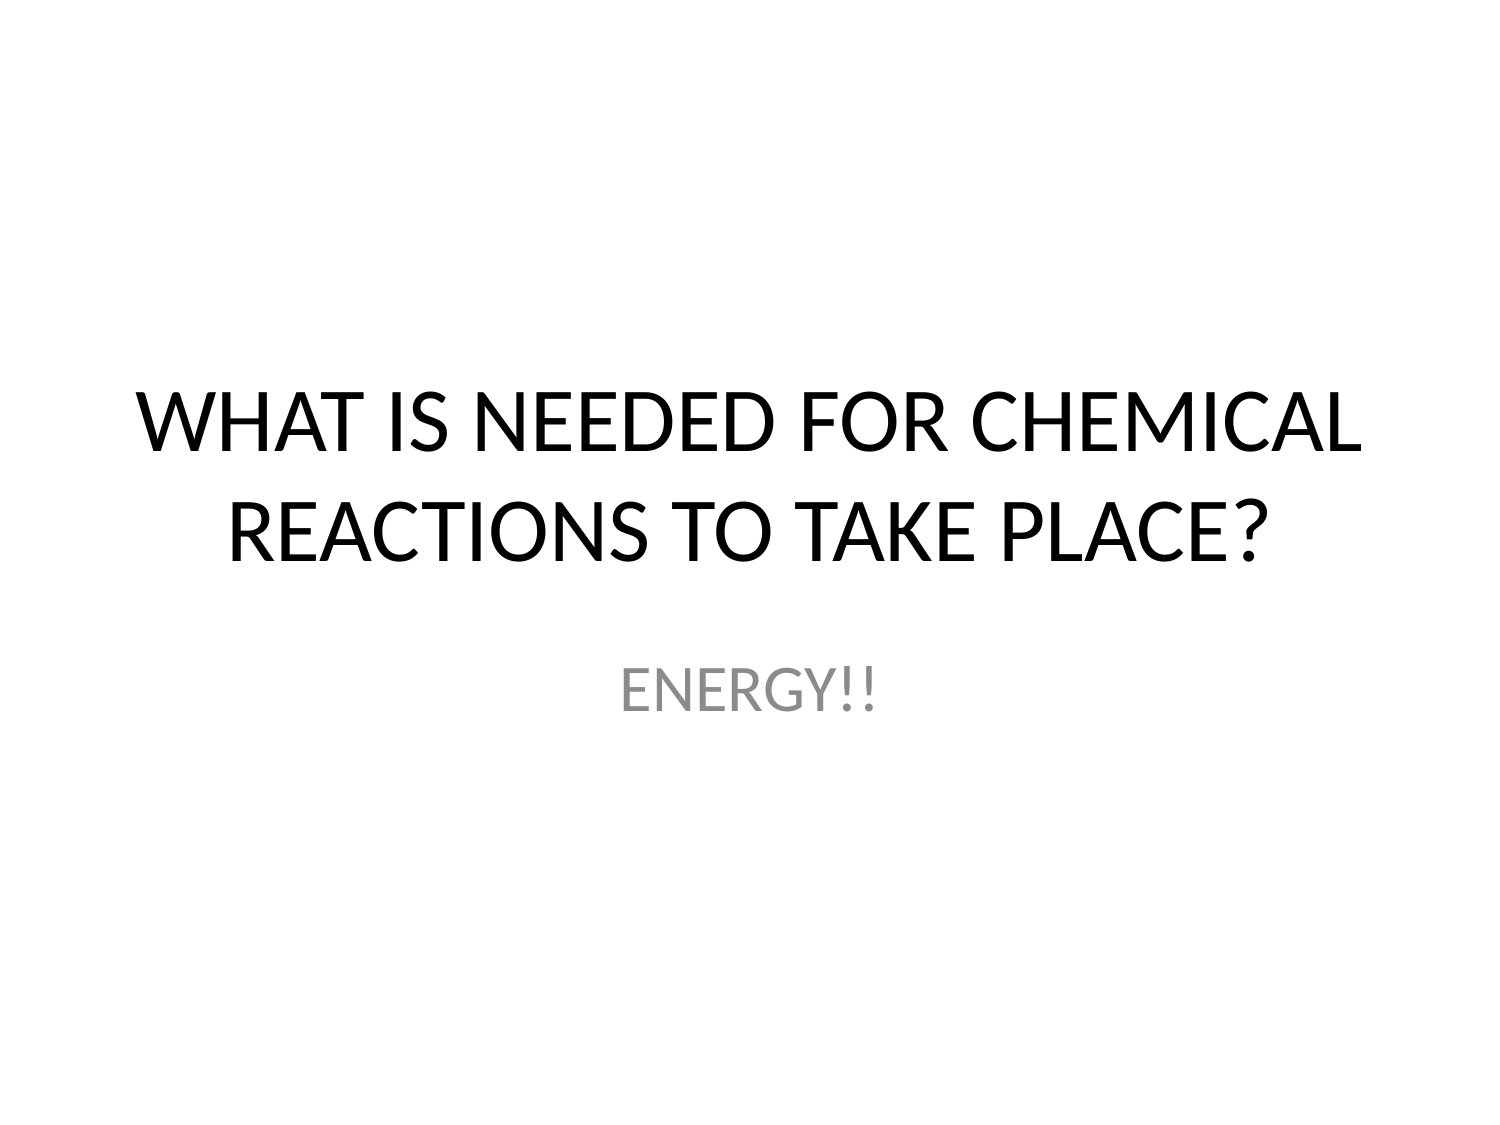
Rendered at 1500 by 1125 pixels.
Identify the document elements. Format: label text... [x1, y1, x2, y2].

title WHAT IS NEEDED FOR CHEMICAL REACTIONS TO TAKE PLACE? [112, 349, 1388, 591]
subtitle ENERGY!! [225, 637, 1275, 925]
